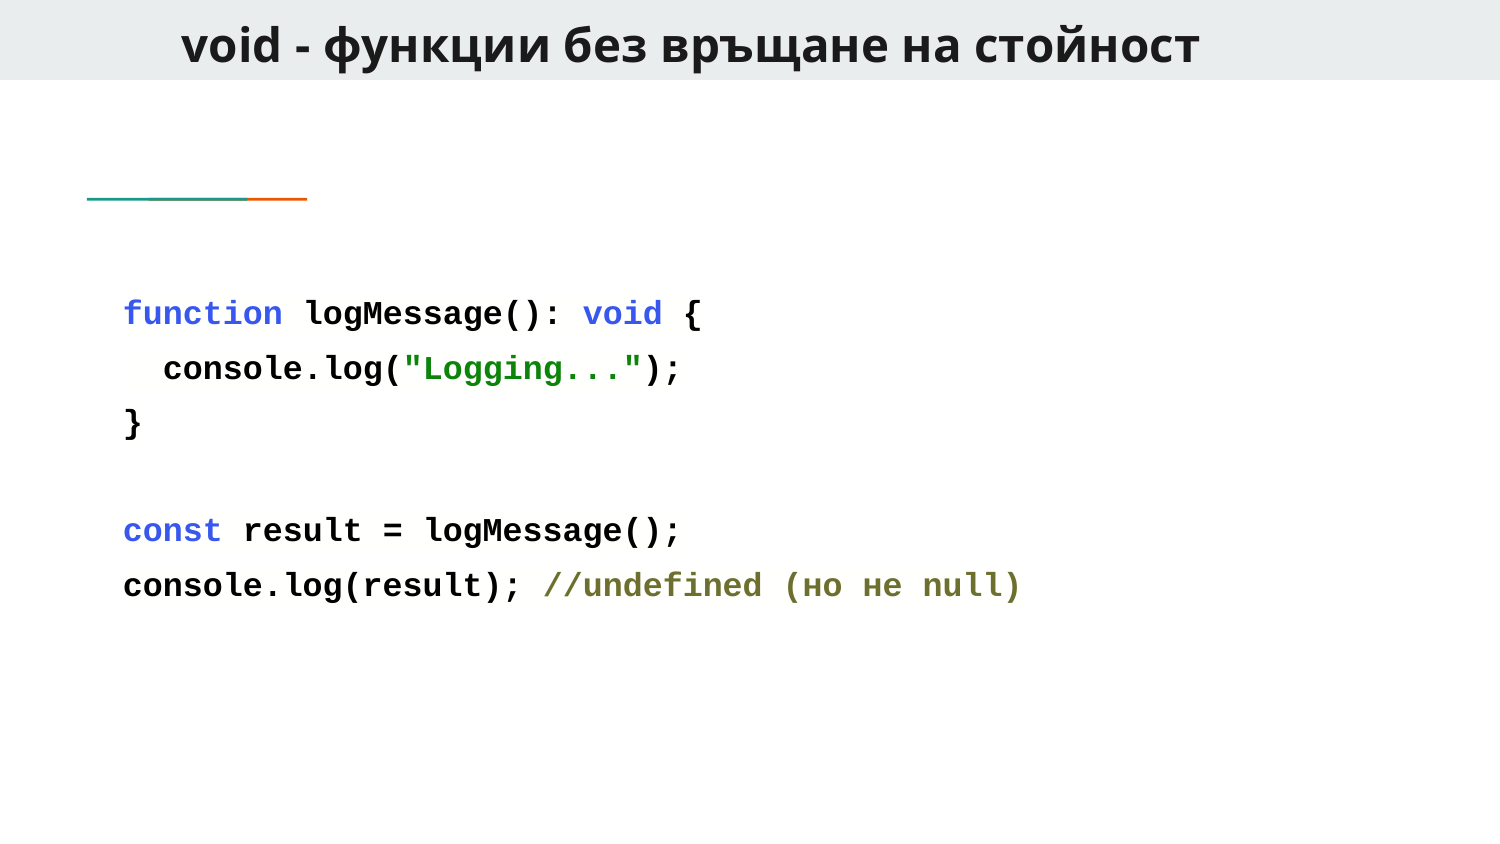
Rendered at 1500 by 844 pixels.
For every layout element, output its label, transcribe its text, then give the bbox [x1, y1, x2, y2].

title void - функции без връщане на стойност [166, 0, 1428, 88]
list function logMessage(): void { console.log("Logging..."); } const result = logMessage(); console.log(result); //undefined (но не null) [107, 262, 1370, 689]
